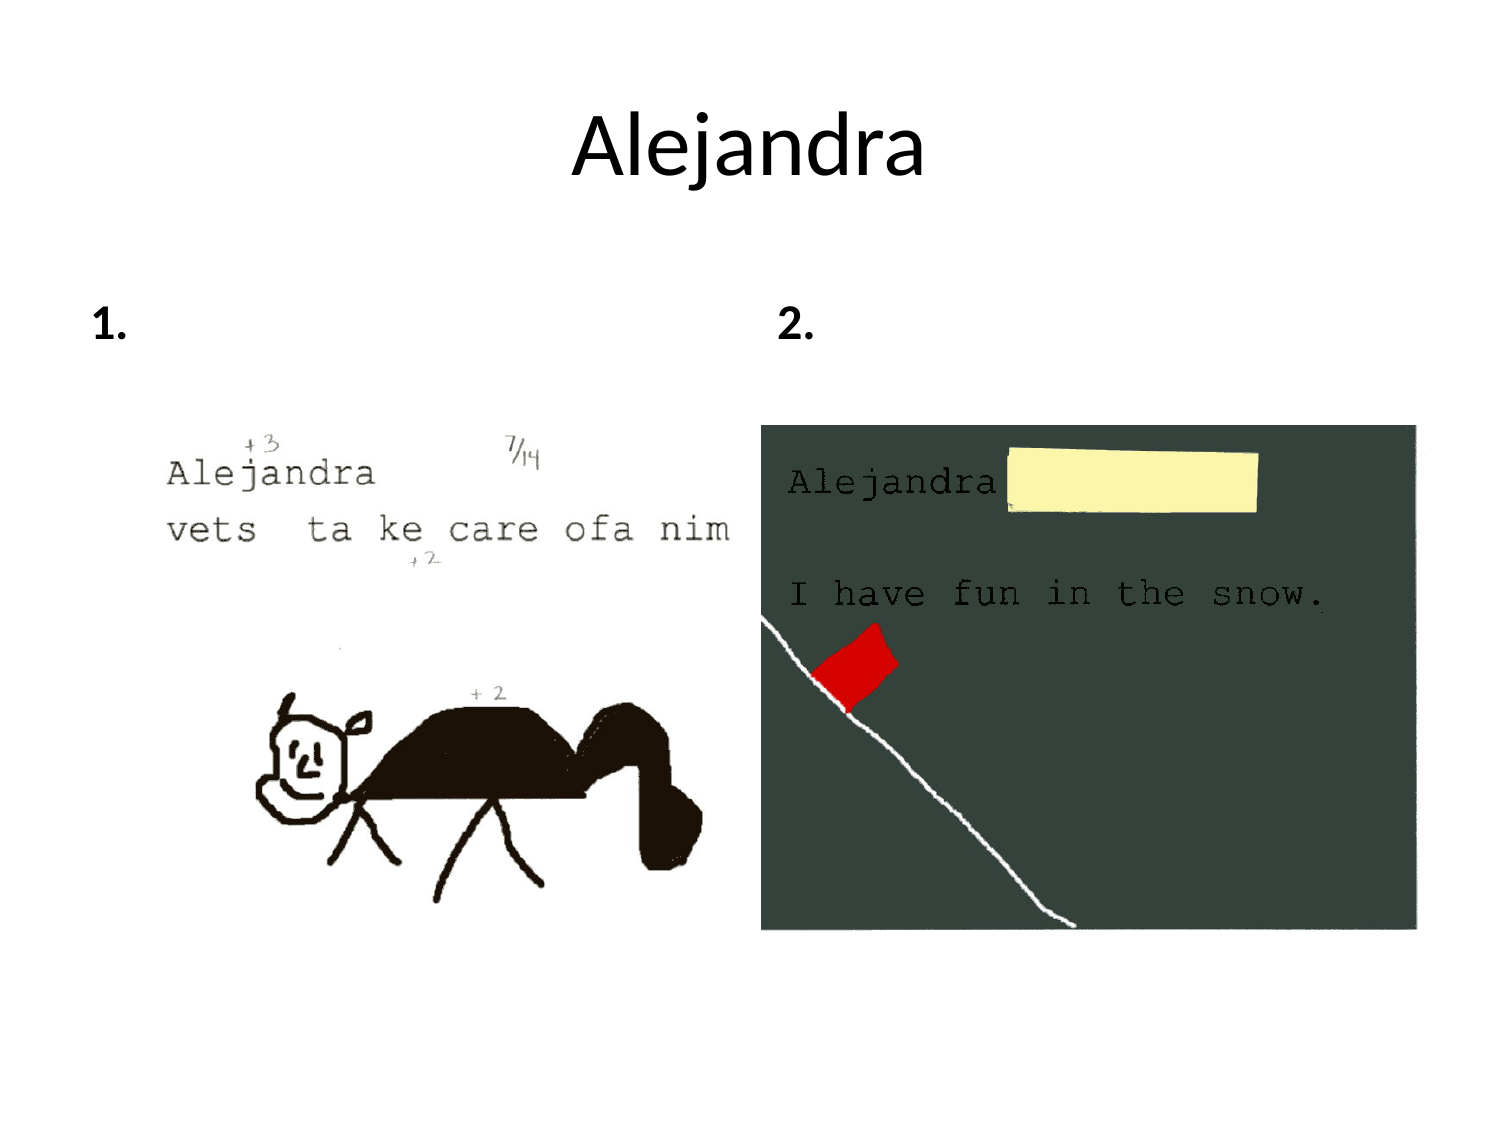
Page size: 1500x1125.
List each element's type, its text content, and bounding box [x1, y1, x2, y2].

list 1. [75, 251, 738, 357]
title Alejandra [75, 45, 1425, 233]
list 2. [761, 251, 1425, 357]
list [761, 425, 1426, 936]
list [74, 425, 738, 936]
